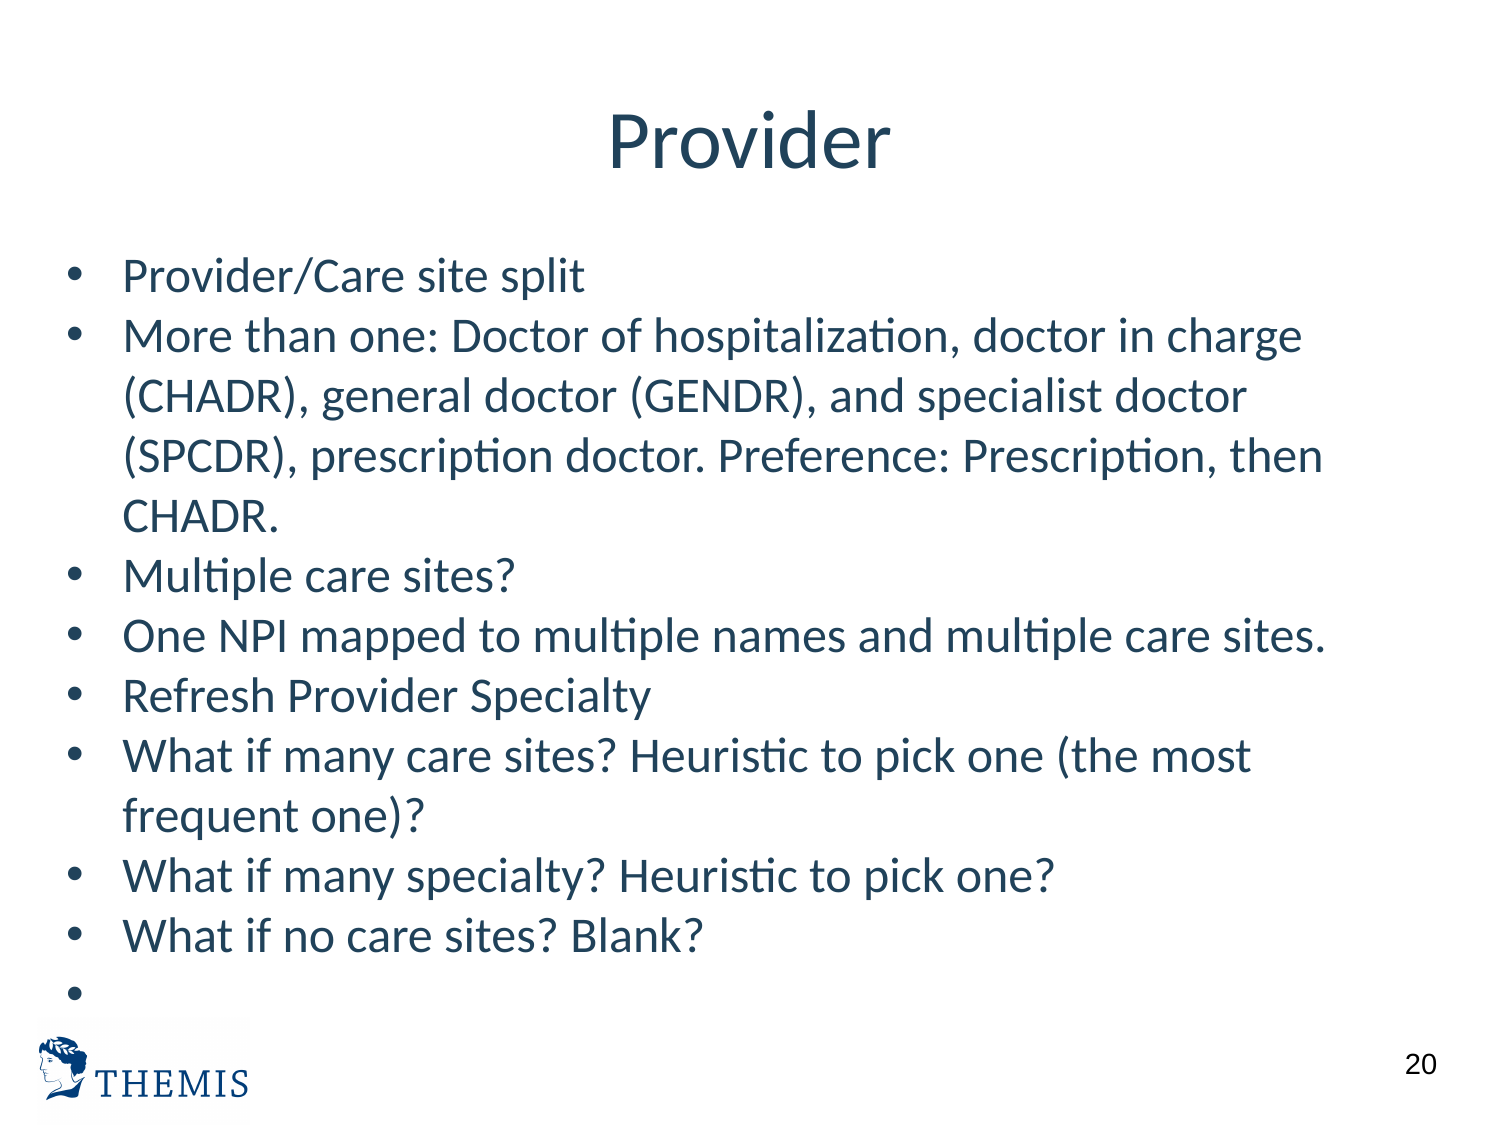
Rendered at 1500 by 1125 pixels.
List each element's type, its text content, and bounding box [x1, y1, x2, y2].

list Provider/Care site split More than one: Doctor of hospitalization, doctor in charge (CHADR), general doctor (GENDR), and specialist doctor (SPCDR), prescription doctor. Preference: Prescription, then CHADR. Multiple care sites? One NPI mapped to multiple names and multiple care sites. Refresh Provider Specialty What if many care sites? Heuristic to pick one (the most frequent one)? What if many specialty? Heuristic to pick one? What if no care sites? Blank? [51, 227, 1449, 975]
slide_number 20 [1389, 1019, 1480, 1106]
picture [37, 1017, 250, 1125]
title Provider [51, 72, 1449, 199]
